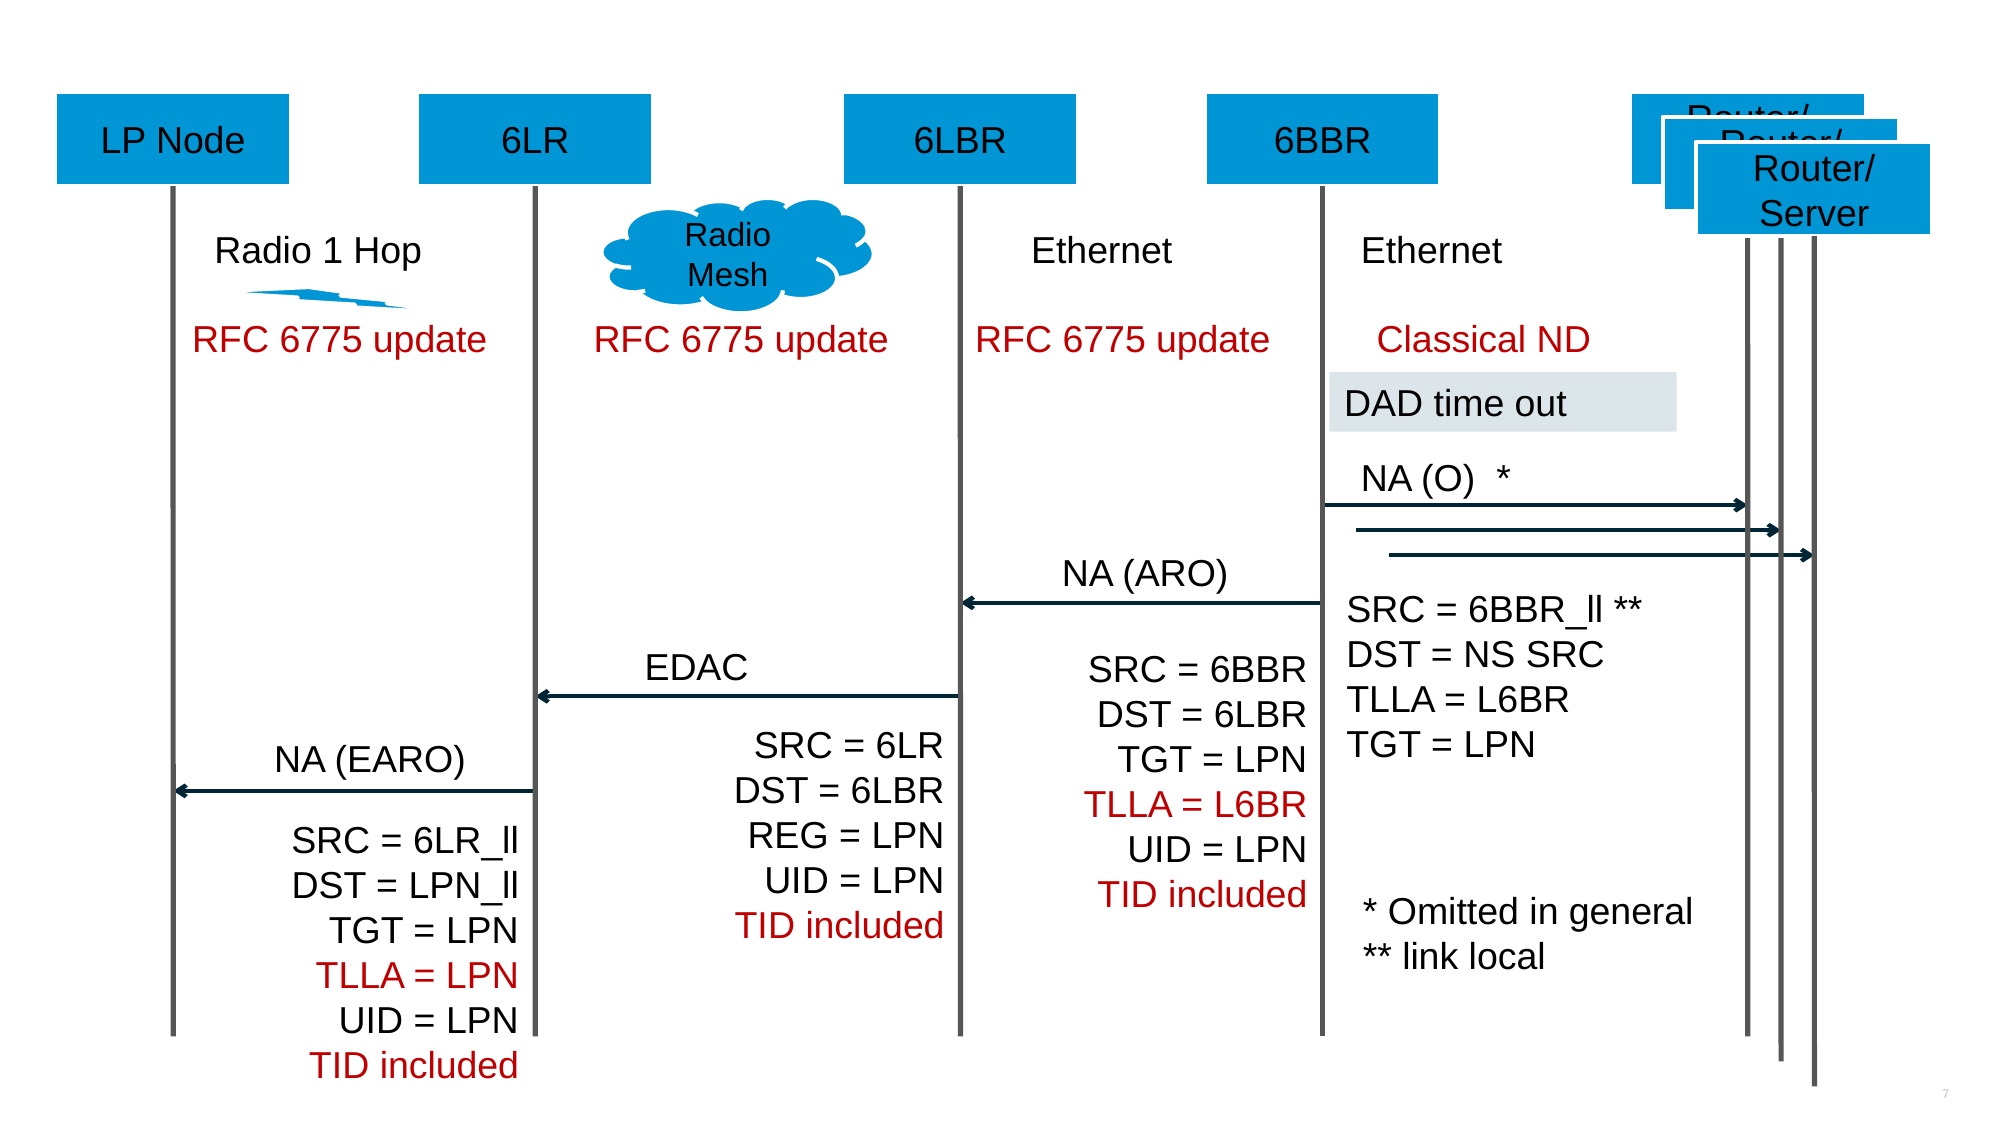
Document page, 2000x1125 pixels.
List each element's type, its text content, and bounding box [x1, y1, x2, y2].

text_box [1083, 540, 1199, 604]
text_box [1695, 141, 1933, 1087]
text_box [1444, 172, 1624, 340]
text_box RFC 6775 update [1083, 307, 1198, 368]
text_box SRC = 6LR_ll DST = LPN_ll TGT = LPN TLLA = LPN UID = LPN TID included [276, 808, 534, 1094]
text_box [416, 91, 654, 1037]
text_box NA (O) * [1445, 446, 1623, 504]
text_box Classical ND [1445, 348, 1623, 368]
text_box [1629, 91, 1867, 1037]
text_box Radio Mesh [658, 195, 835, 307]
text_box Radio 1 Hop [296, 218, 410, 279]
text_box Ethernet [1083, 218, 1188, 279]
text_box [54, 91, 292, 1037]
text_box RFC 6775 update [296, 307, 410, 368]
text_box SRC = 6BBR_ll ** DST = NS SRC TLLA = L6BR TGT = LPN [1445, 578, 1623, 818]
text_box SRC = 6LR DST = 6LBR REG = LPN UID = LPN TID included [718, 713, 835, 954]
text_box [1662, 116, 1900, 1062]
text_box * Omitted in general ** link local [1445, 879, 1623, 985]
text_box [841, 91, 1079, 1037]
text_box DAD time out [1445, 371, 1623, 432]
text_box NA (EARO) [296, 728, 410, 788]
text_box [1204, 91, 1441, 1037]
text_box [657, 635, 836, 697]
text_box SRC = 6BBR DST = 6LBR TGT = LPN TLLA = L6BR UID = LPN TID included [1083, 637, 1198, 922]
text_box [296, 284, 410, 307]
text_box RFC 6775 update [658, 307, 835, 368]
